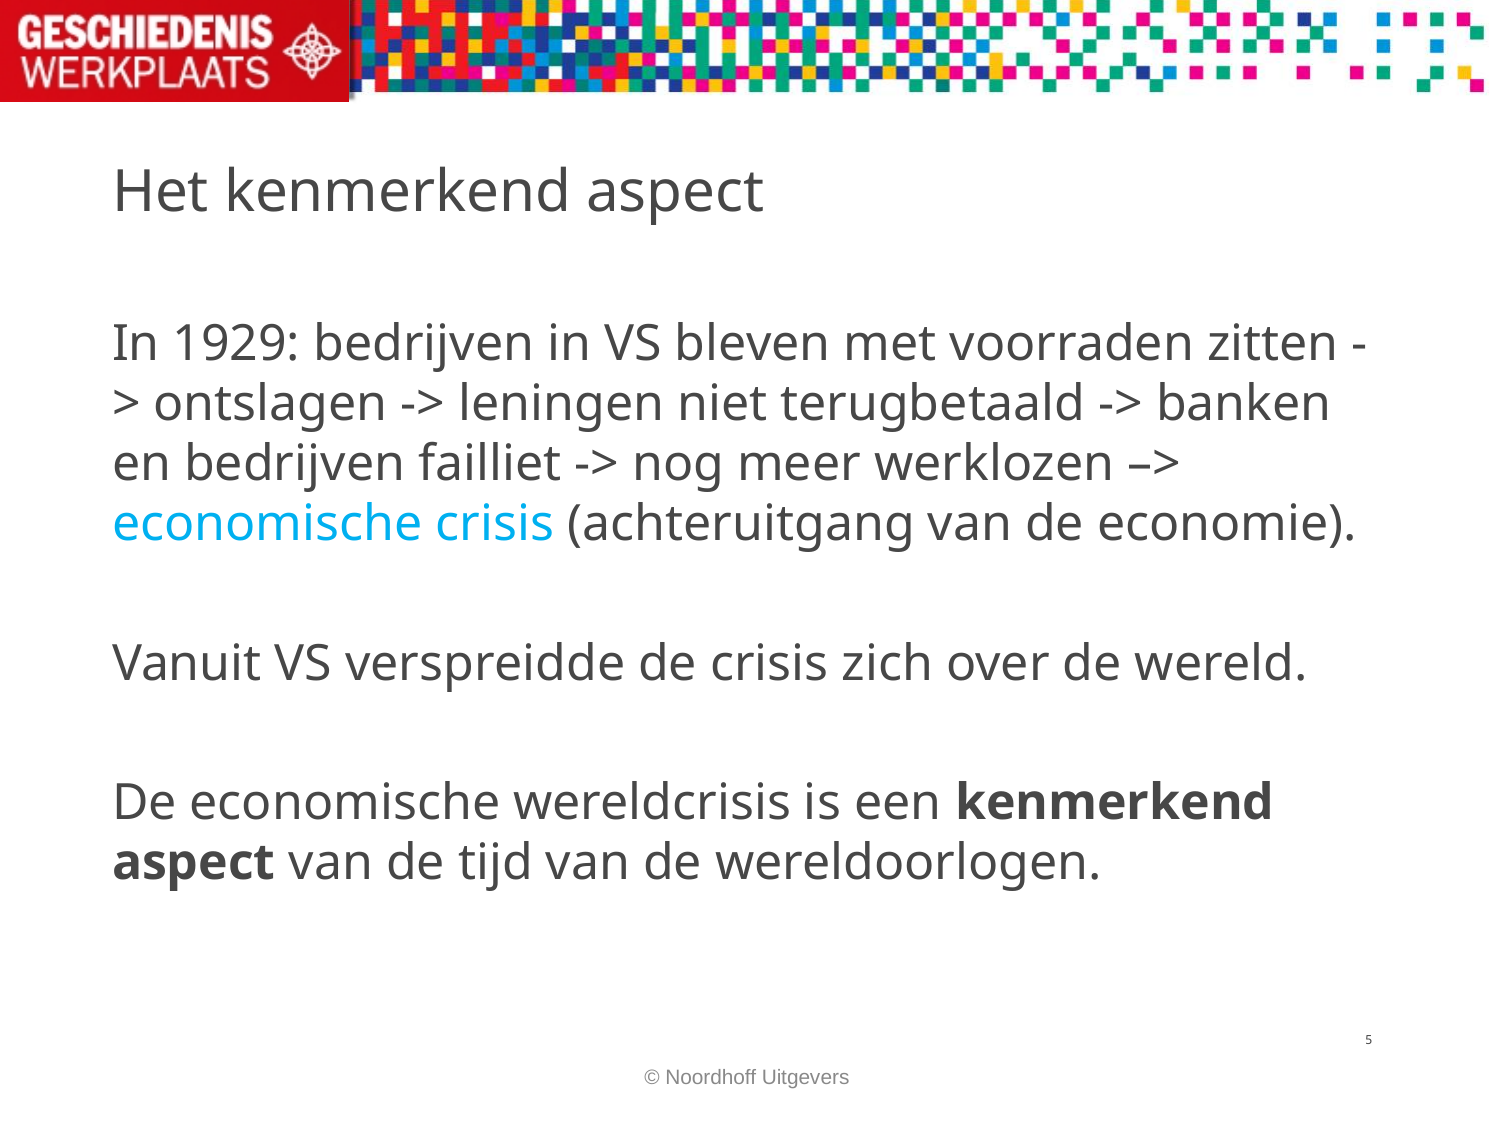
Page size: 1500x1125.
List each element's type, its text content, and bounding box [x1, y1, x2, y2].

list In 1929: bedrijven in VS bleven met voorraden zitten -> ontslagen -> leningen niet terugbetaald -> banken en bedrijven failliet -> nog meer werklozen –> economische crisis (achteruitgang van de economie). Vanuit VS verspreidde de crisis zich over de wereld. De economische wereldcrisis is een kenmerkend aspect van de tijd van de wereldoorlogen. [112, 302, 1409, 988]
text_box © Noordhoff Uitgevers [512, 1045, 988, 1106]
picture [0, 0, 1500, 1125]
title Het kenmerkend aspect [112, 145, 1401, 256]
slide_number 5 [1325, 1025, 1388, 1063]
